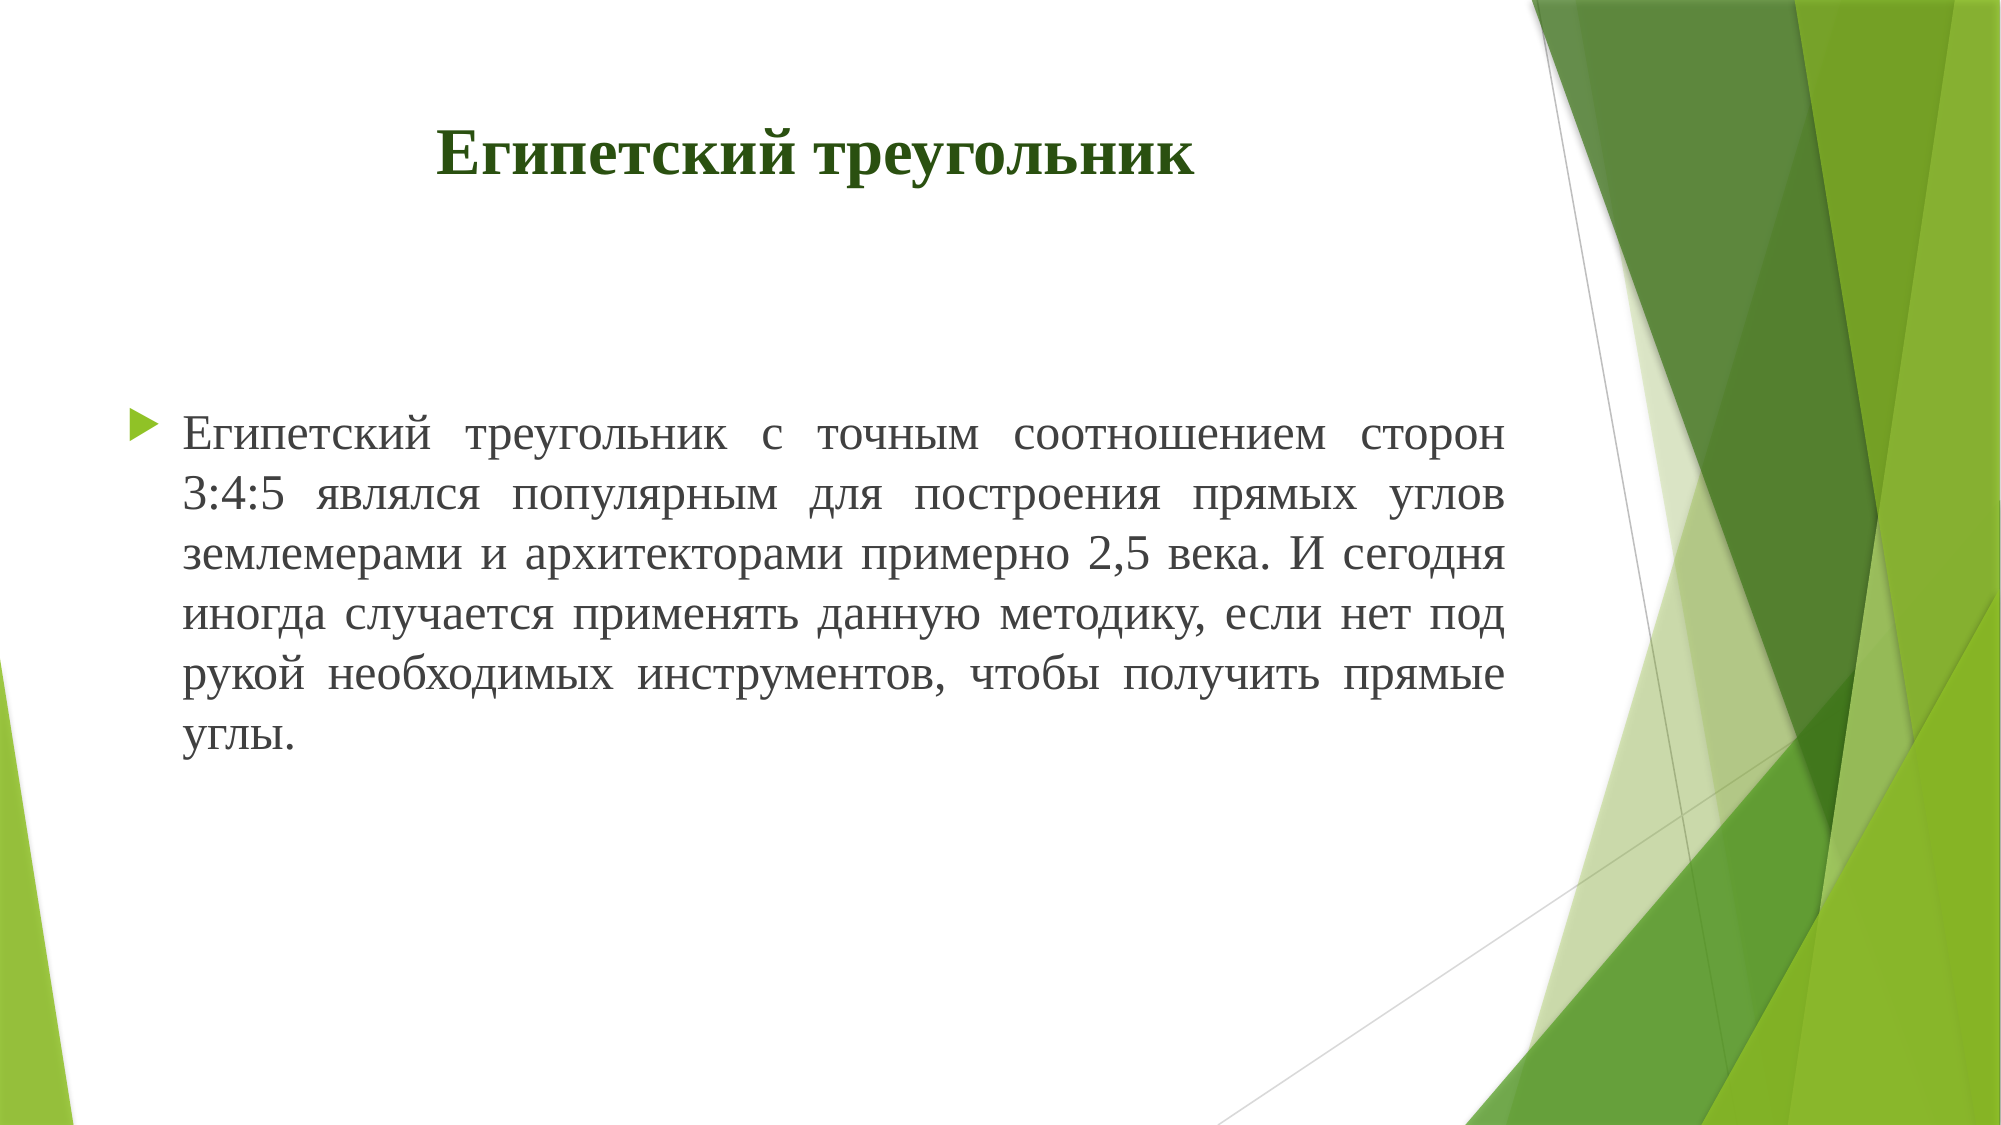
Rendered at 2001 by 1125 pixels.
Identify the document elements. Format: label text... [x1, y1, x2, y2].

list Египетский треугольник с точным соотношением сторон 3:4:5 являлся популярным для построения прямых углов землемерами и архитекторами примерно 2,5 века. И сегодня иногда случается применять данную методику, если нет под рукой необходимых инструментов, чтобы получить прямые углы. [111, 392, 1522, 991]
title Египетский треугольник [111, 99, 1522, 317]
